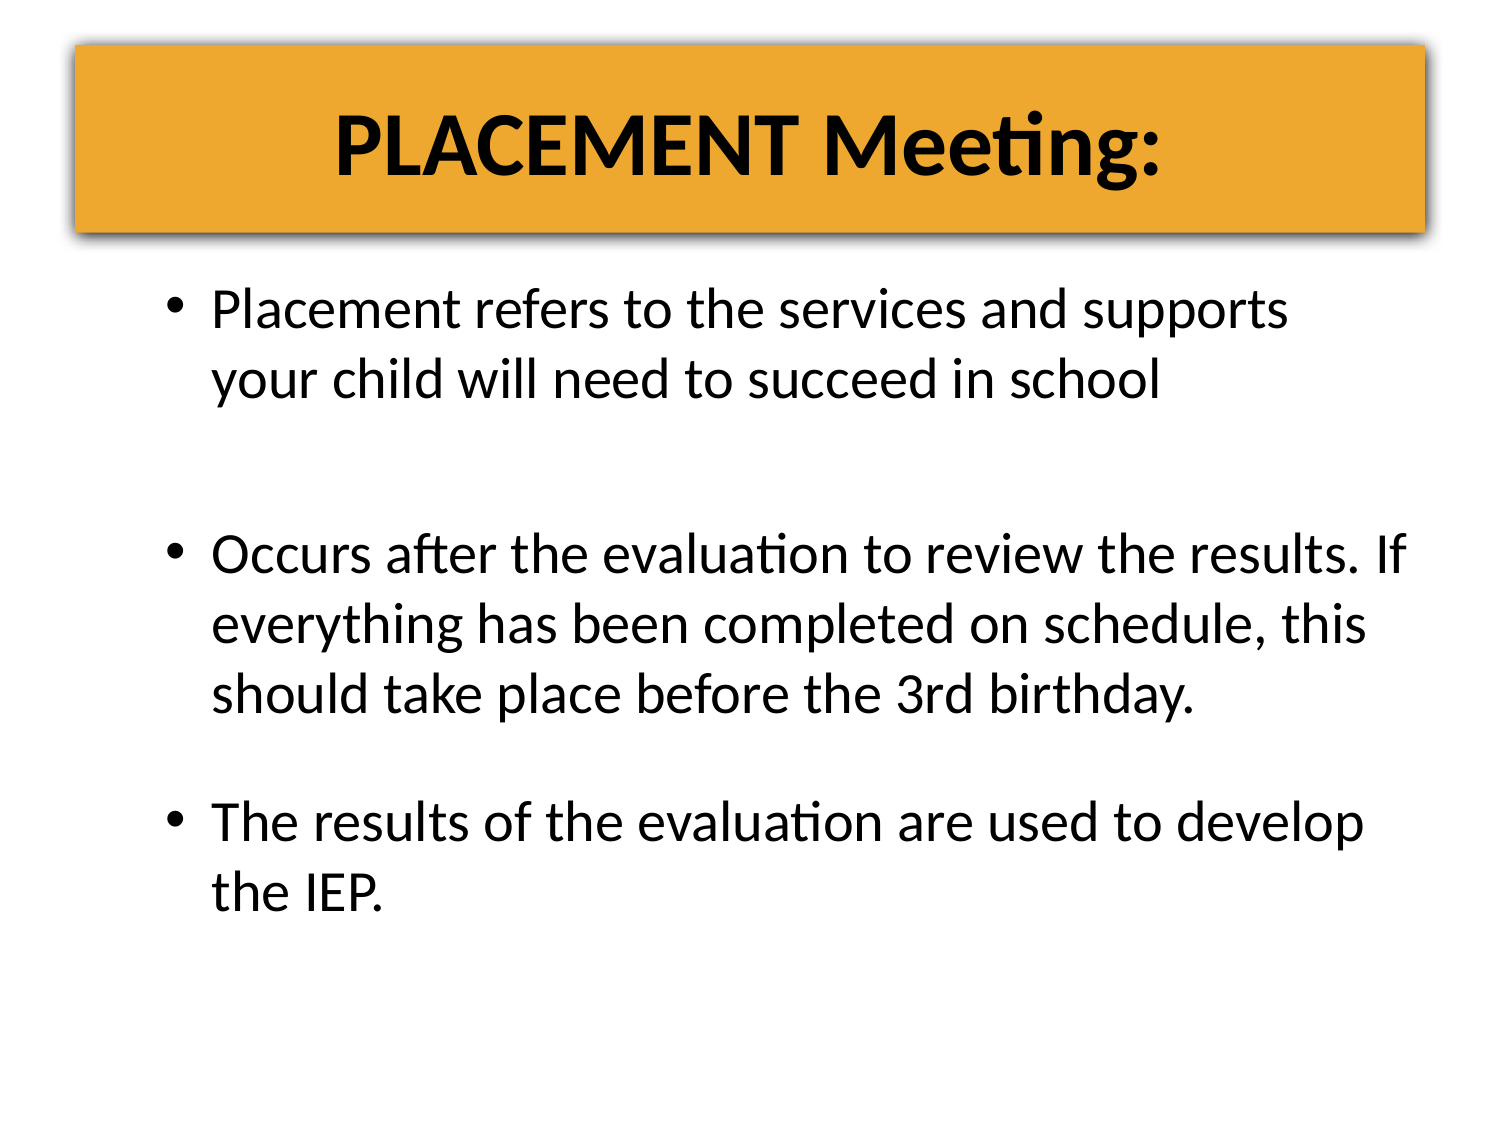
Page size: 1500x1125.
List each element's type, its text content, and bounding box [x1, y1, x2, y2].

title PLACEMENT Meeting: [75, 45, 1425, 233]
list Placement refers to the services and supports your child will need to succeed in school Occurs after the evaluation to review the results. If everything has been completed on schedule, this should take place before the 3rd birthday. The results of the evaluation are used to develop the IEP. [75, 262, 1425, 1005]
